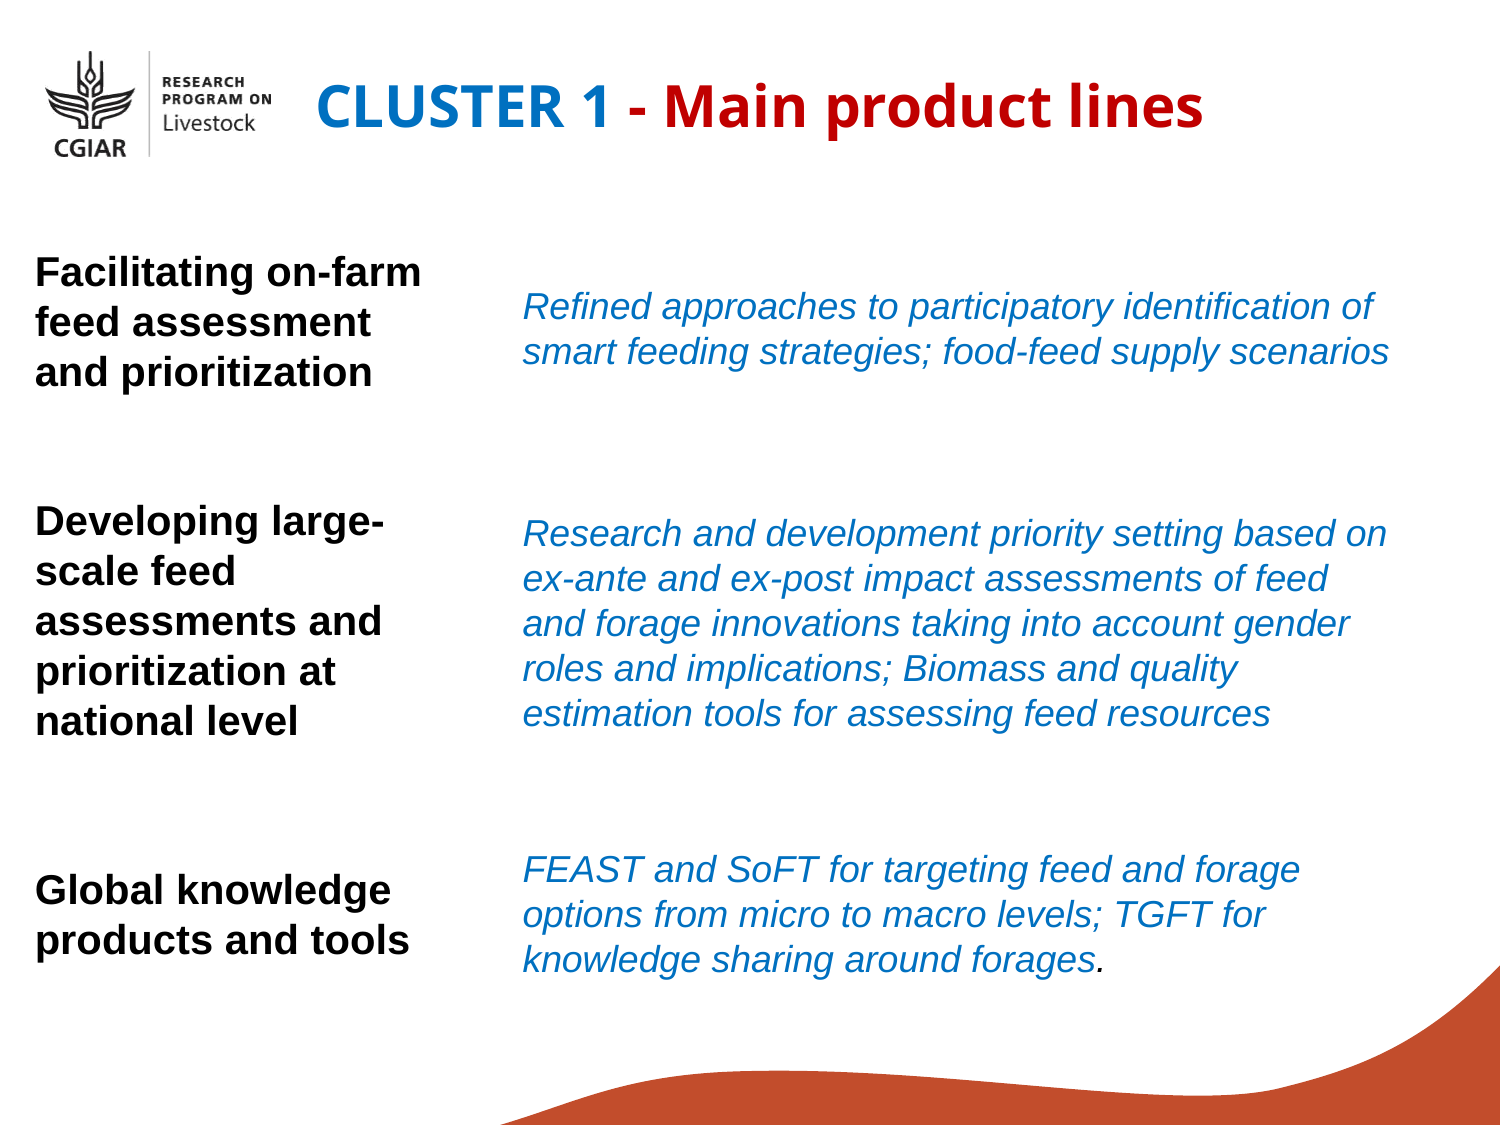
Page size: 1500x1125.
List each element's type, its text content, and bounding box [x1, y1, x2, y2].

text_box Facilitating on-farm feed assessment and prioritization [20, 237, 470, 403]
picture [45, 51, 271, 157]
text_box Developing large-scale feed assessments and prioritization at national level [20, 486, 470, 752]
text_box Global knowledge products and tools [20, 855, 470, 970]
text_box FEAST and SoFT for targeting feed and forage options from micro to macro levels; TGFT for knowledge sharing around forages. [507, 837, 1408, 988]
list CLUSTER 1 - Main product lines [300, 33, 1463, 175]
text_box Research and development priority setting based on ex-ante and ex-post impact assessments of feed and forage innovations taking into account gender roles and implications; Biomass and quality estimation tools for assessing feed resources [507, 501, 1408, 786]
text_box Refined approaches to participatory identification of smart feeding strategies; food-feed supply scenarios [507, 274, 1408, 380]
